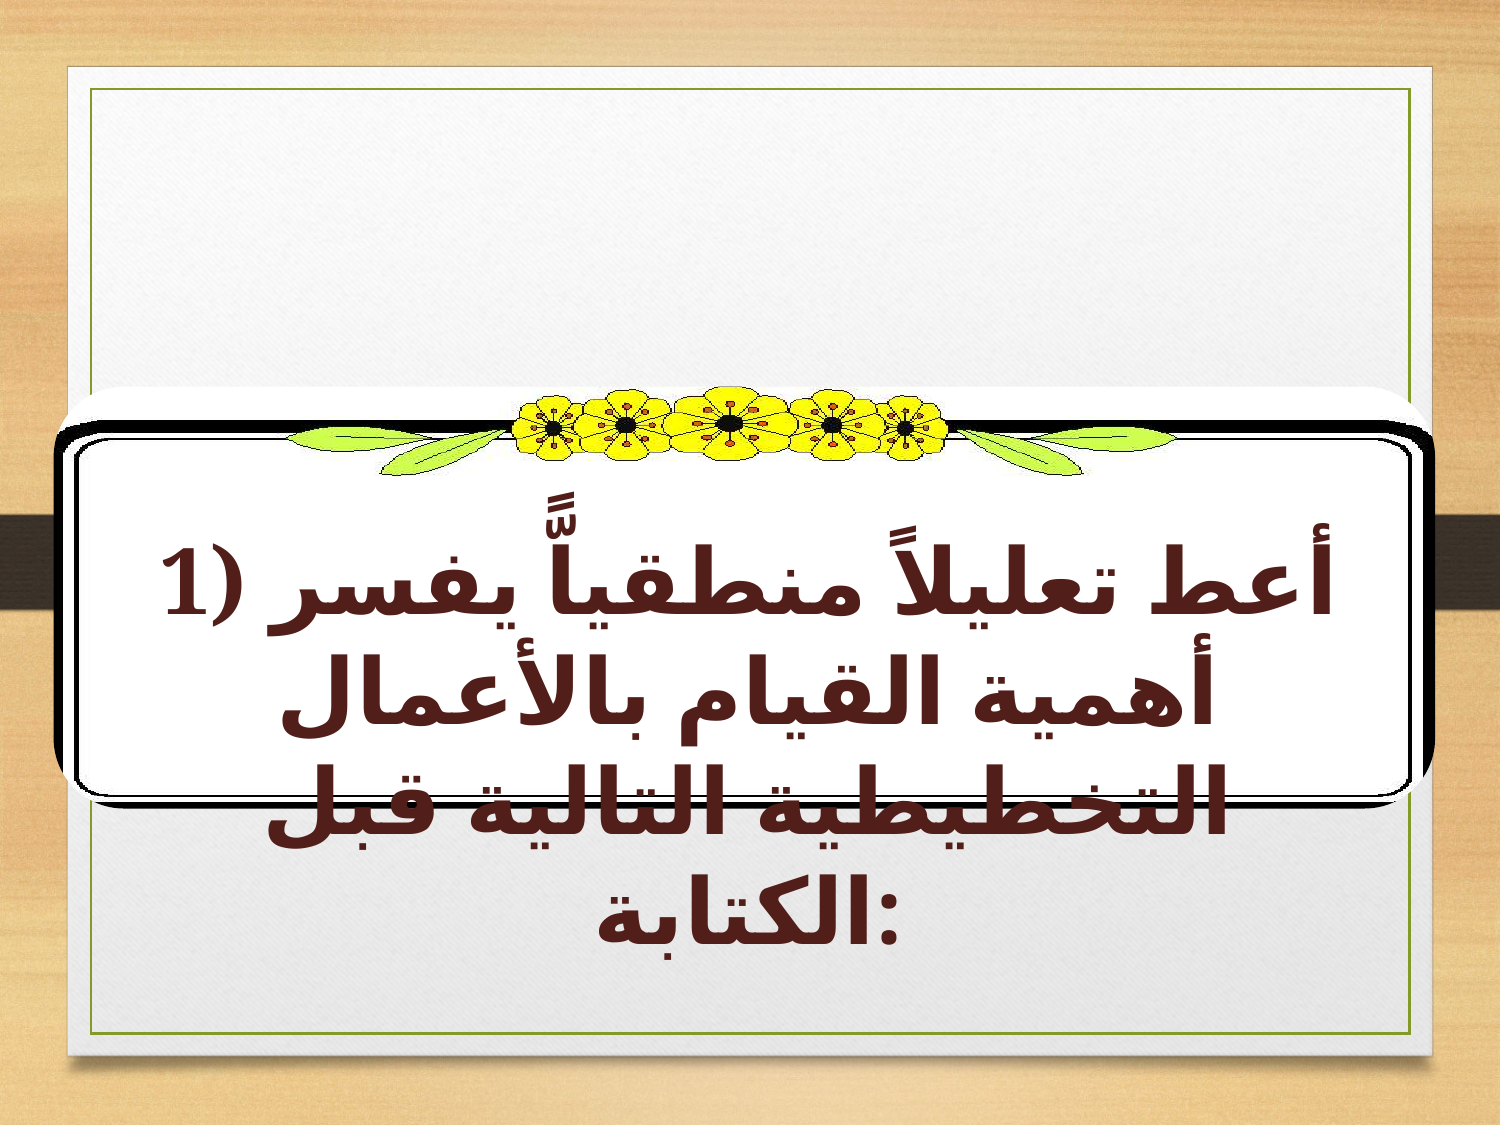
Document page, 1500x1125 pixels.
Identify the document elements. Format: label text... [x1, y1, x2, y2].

picture [0, 0, 1500, 1125]
text_box 1) أعط تعليلاً منطقياًّ يفسر أهمية القيام بالأعمال التخطيطية التالية قبل الكتابة: [140, 809, 1357, 971]
